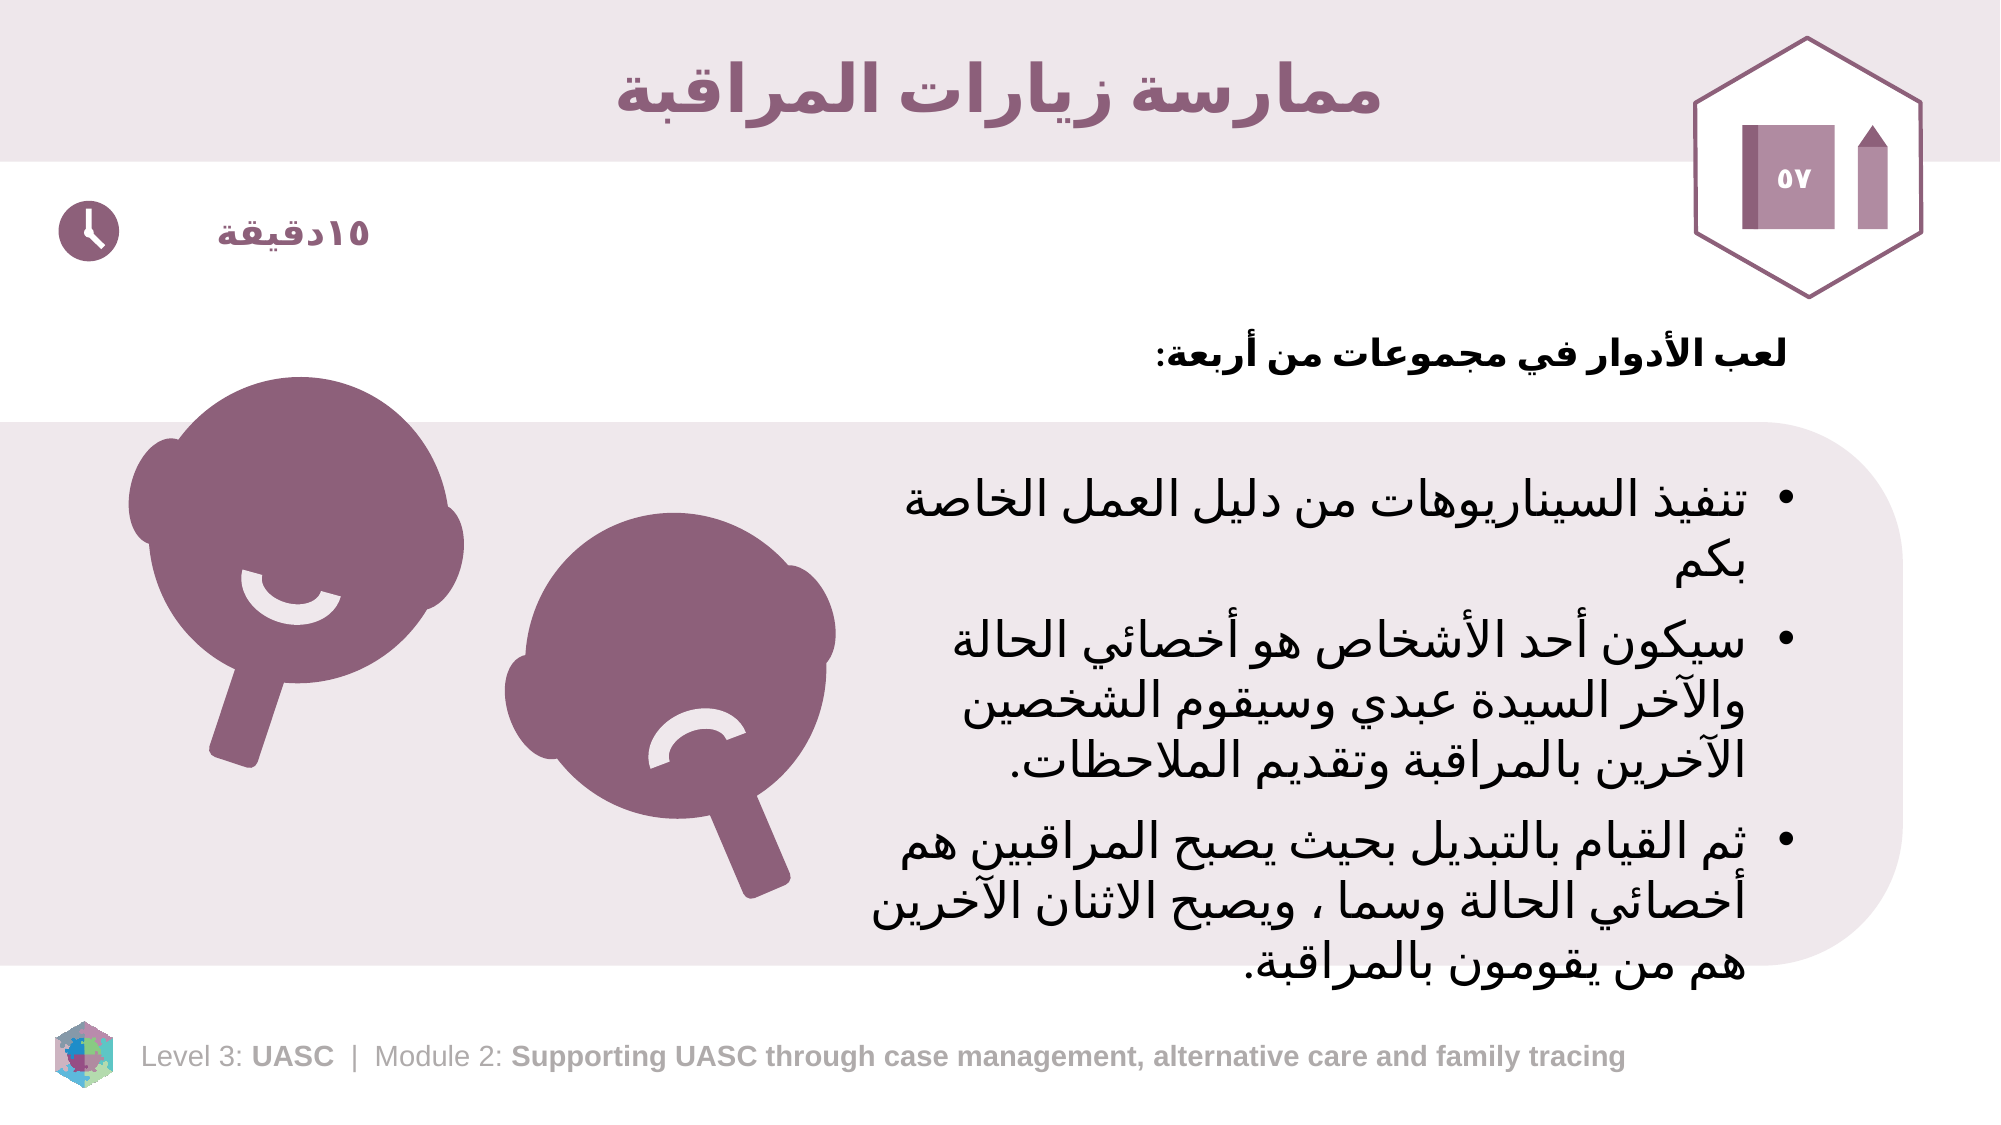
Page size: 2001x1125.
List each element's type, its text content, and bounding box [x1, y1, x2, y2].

text_box لعب الأدوار في مجموعات من أربعة: [939, 321, 1804, 382]
text_box [0, 420, 820, 968]
text_box ١٥دقيقة [130, 200, 386, 260]
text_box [130, 376, 864, 903]
text_box [869, 420, 1905, 960]
text_box تنفيذ السيناريوهات من دليل العمل الخاصة بكم سيكون أحد الأشخاص هو أخصائي الحالة والآخر السيدة عبدي وسيقوم الشخصين الآخرين بالمراقبة وتقديم الملاحظات. ثم القيام بالتبديل بحيث يصبح المراقبين هم أخصائي الحالة وسما ، ويصبح الاثنان الآخرين هم من يقومون بالمراقبة. [820, 458, 1810, 996]
title ممارسة زيارات المراقبة [137, 19, 1863, 163]
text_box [1677, 55, 1939, 281]
picture [55, 1021, 113, 1088]
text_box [58, 200, 120, 262]
